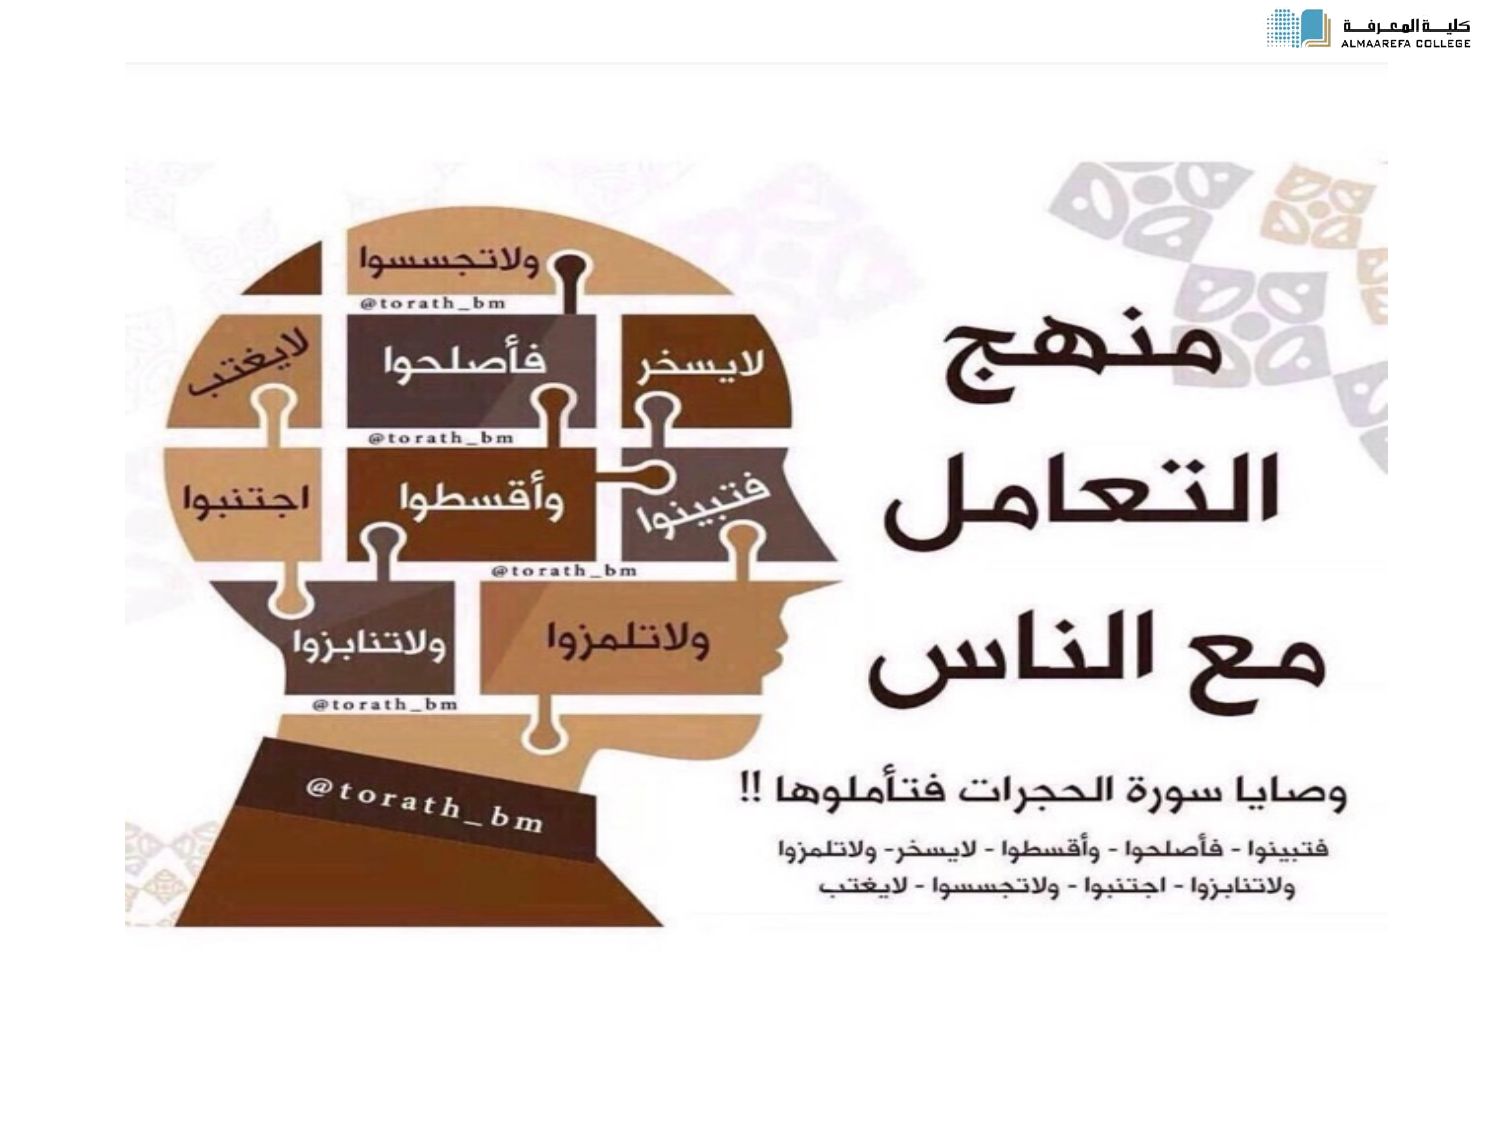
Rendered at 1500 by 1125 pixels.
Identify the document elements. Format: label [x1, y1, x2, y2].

picture [124, 0, 1475, 1026]
